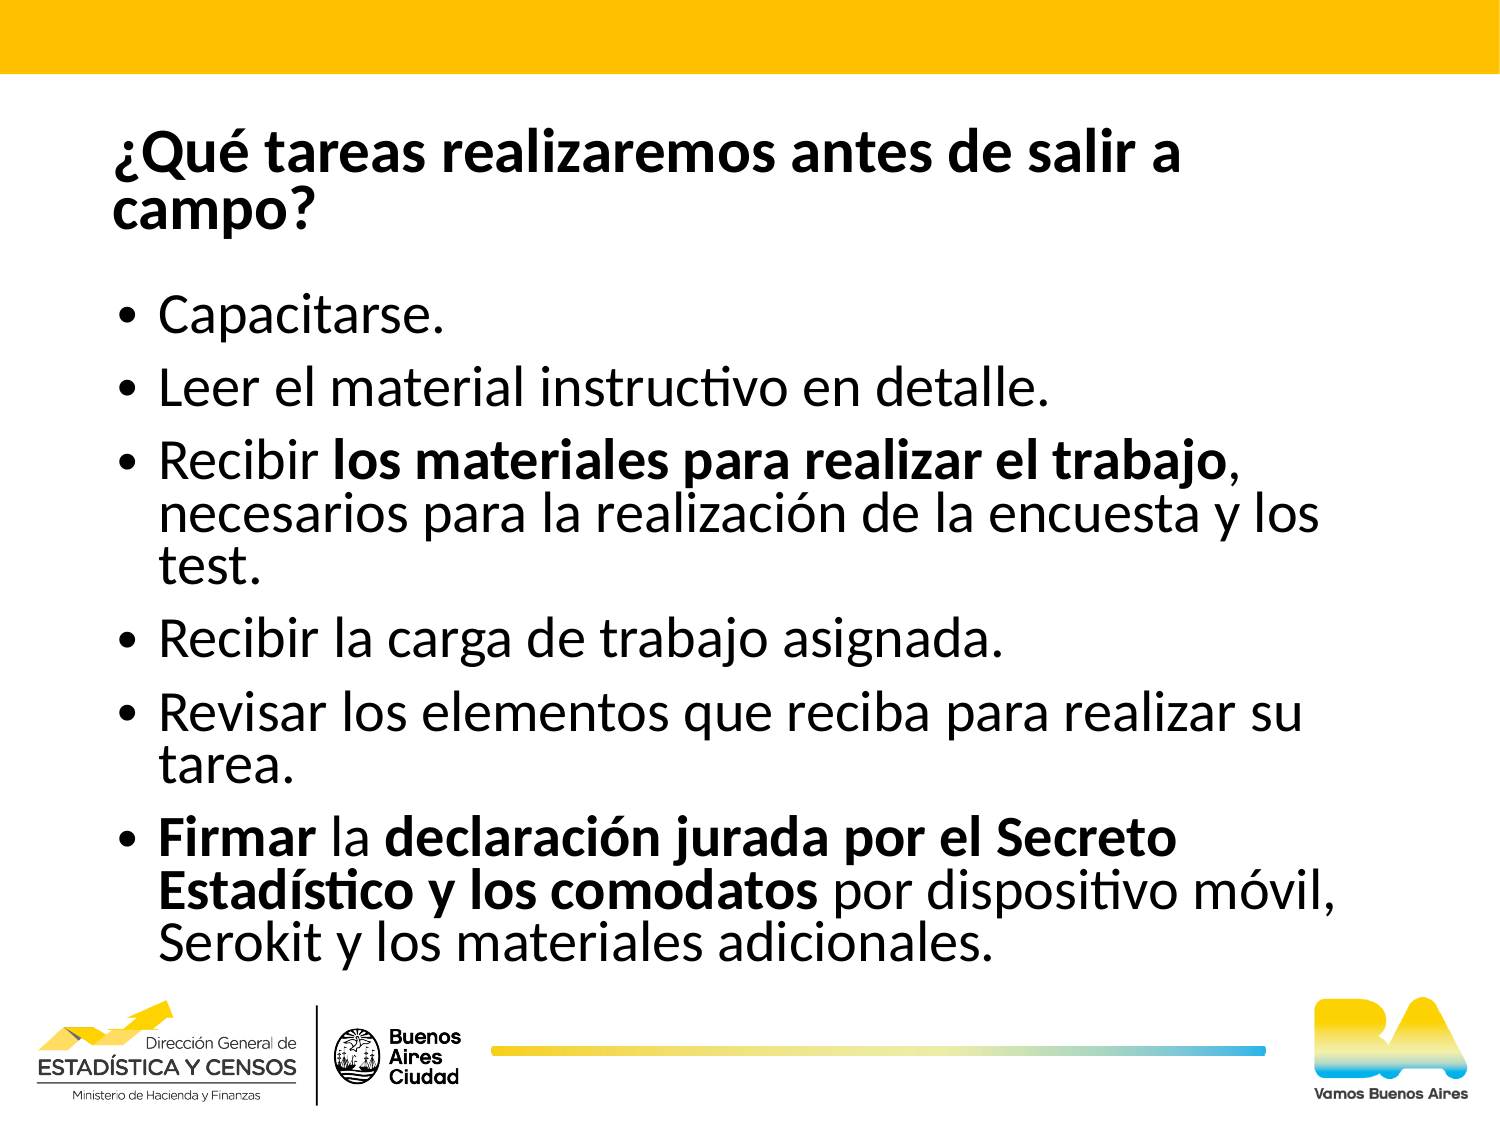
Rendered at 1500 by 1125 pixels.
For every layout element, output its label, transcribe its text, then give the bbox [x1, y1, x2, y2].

list Capacitarse. Leer el material instructivo en detalle. Recibir los materiales para realizar el trabajo, necesarios para la realización de la encuesta y los test. Recibir la carga de trabajo asignada. Revisar los elementos que reciba para realizar su tarea. Firmar la declaración jurada por el Secreto Estadístico y los comodatos por dispositivo móvil, Serokit y los materiales adicionales. [102, 283, 1397, 998]
picture [1314, 997, 1468, 1099]
picture [25, 988, 488, 1112]
picture [491, 1046, 1266, 1056]
text_box [0, 0, 1500, 75]
title ¿Qué tareas realizaremos antes de salir a campo? [97, 118, 1391, 336]
